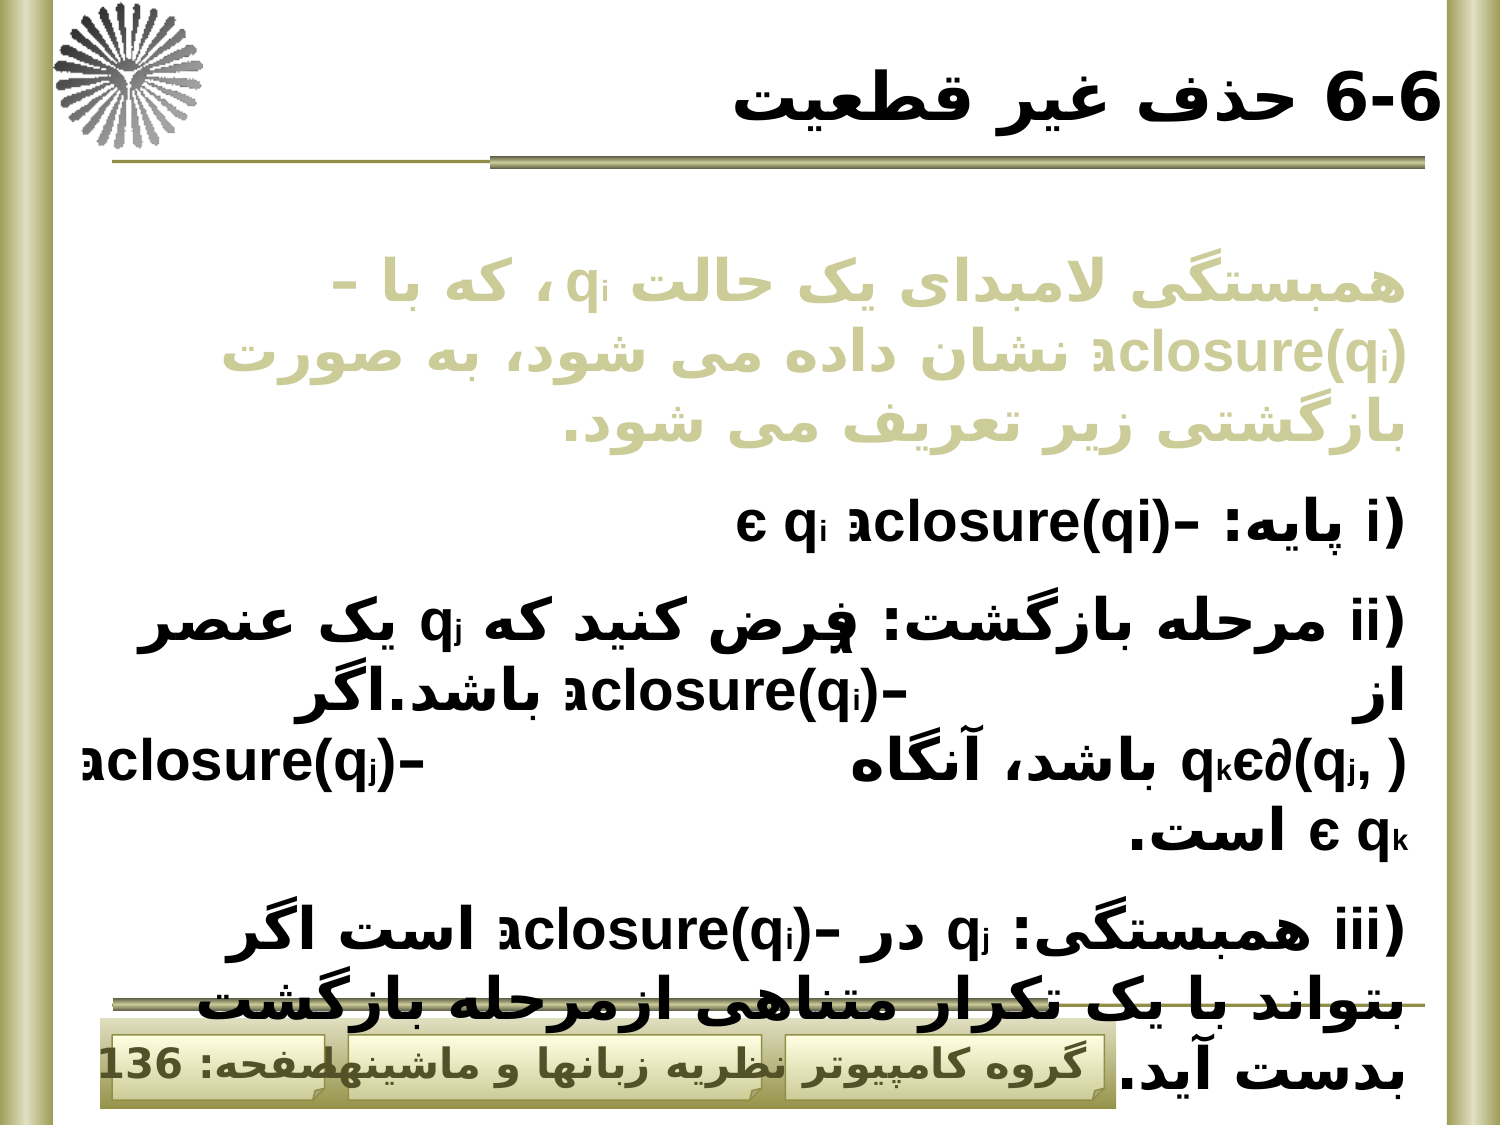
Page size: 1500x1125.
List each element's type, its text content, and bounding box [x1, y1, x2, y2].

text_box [52, 235, 1424, 918]
text_box 6-6 حذف غیر قطعیت [88, 46, 1459, 142]
